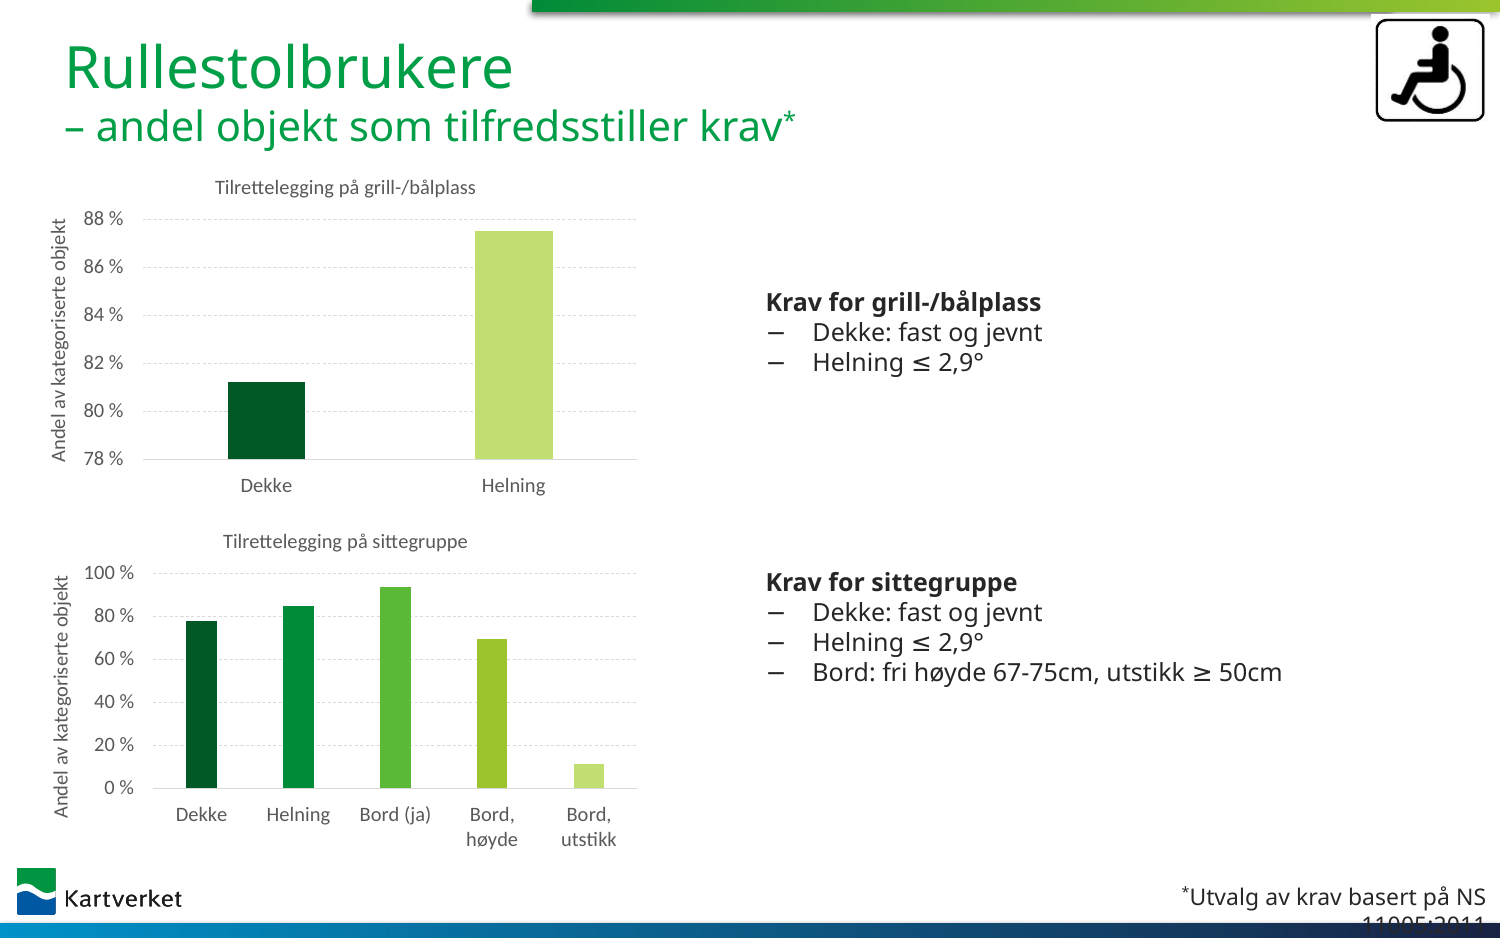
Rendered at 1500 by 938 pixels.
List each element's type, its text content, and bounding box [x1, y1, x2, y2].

picture [41, 166, 650, 505]
picture [1371, 13, 1491, 127]
picture [41, 520, 650, 859]
text_box *Utvalg av krav basert på NS 11005:2011 [1068, 873, 1500, 938]
text_box Rullestolbrukere – andel objekt som tilfredsstiller krav* [49, 14, 1431, 158]
text_box Krav for sittegruppe Dekke: fast og jevnt Helning ≤ 2,9° Bord: fri høyde 67-75cm, utstikk ≥ 50cm [750, 559, 1500, 694]
text_box Krav for grill-/bålplass Dekke: fast og jevnt Helning ≤ 2,9° [750, 279, 1452, 384]
